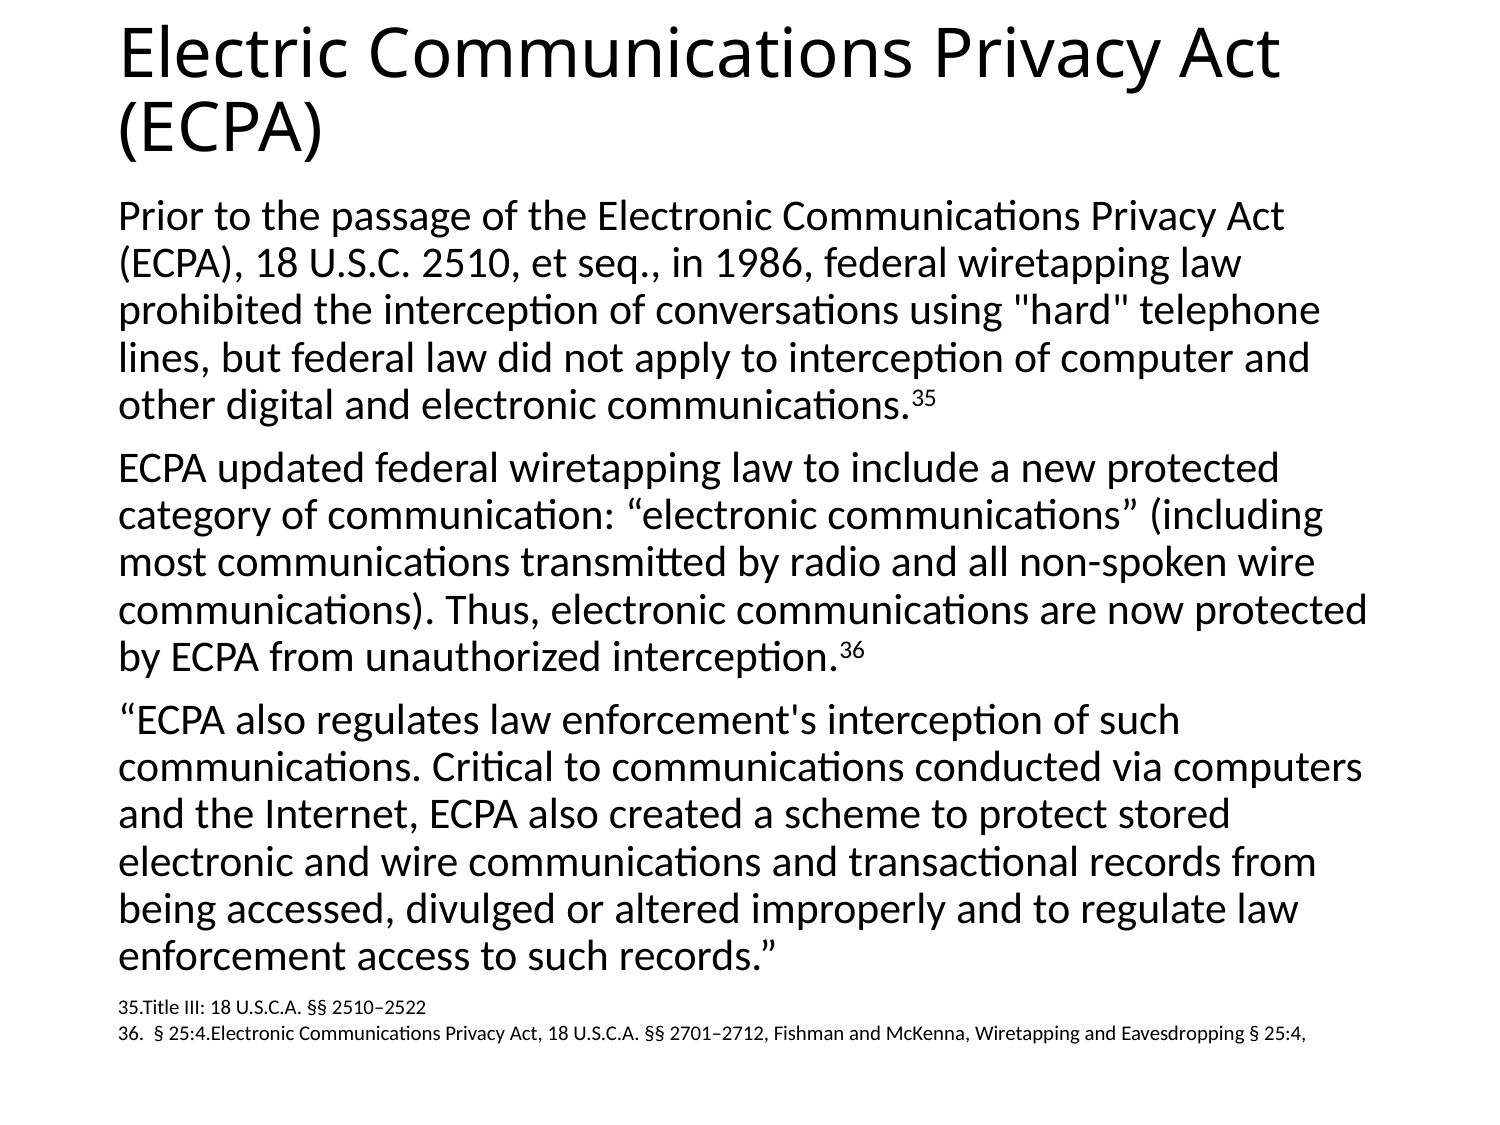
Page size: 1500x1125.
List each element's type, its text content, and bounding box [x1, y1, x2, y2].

list Prior to the passage of the Electronic Communications Privacy Act (ECPA), 18 U.S.C. 2510, et seq., in 1986, federal wiretapping law prohibited the interception of conversations using "hard" telephone lines, but federal law did not apply to interception of computer and other digital and electronic communications.35 ECPA updated federal wiretapping law to include a new protected category of communication: “electronic communications” (including most communications transmitted by radio and all non-spoken wire communications). Thus, electronic communications are now protected by ECPA from unauthorized interception.36 “ECPA also regulates law enforcement's interception of such communications. Critical to communications conducted via computers and the Internet, ECPA also created a scheme to protect stored electronic and wire communications and transactional records from being accessed, divulged or altered improperly and to regulate law enforcement access to such records.” [102, 184, 1398, 977]
title Electric Communications Privacy Act (ECPA) [102, 28, 1398, 184]
text_box 35.Title III: 18 U.S.C.A. §§ 2510–2522 36. § 25:4.Electronic Communications Privacy Act, 18 U.S.C.A. §§ 2701–2712, Fishman and McKenna, Wiretapping and Eavesdropping § 25:4, [103, 986, 1397, 1077]
